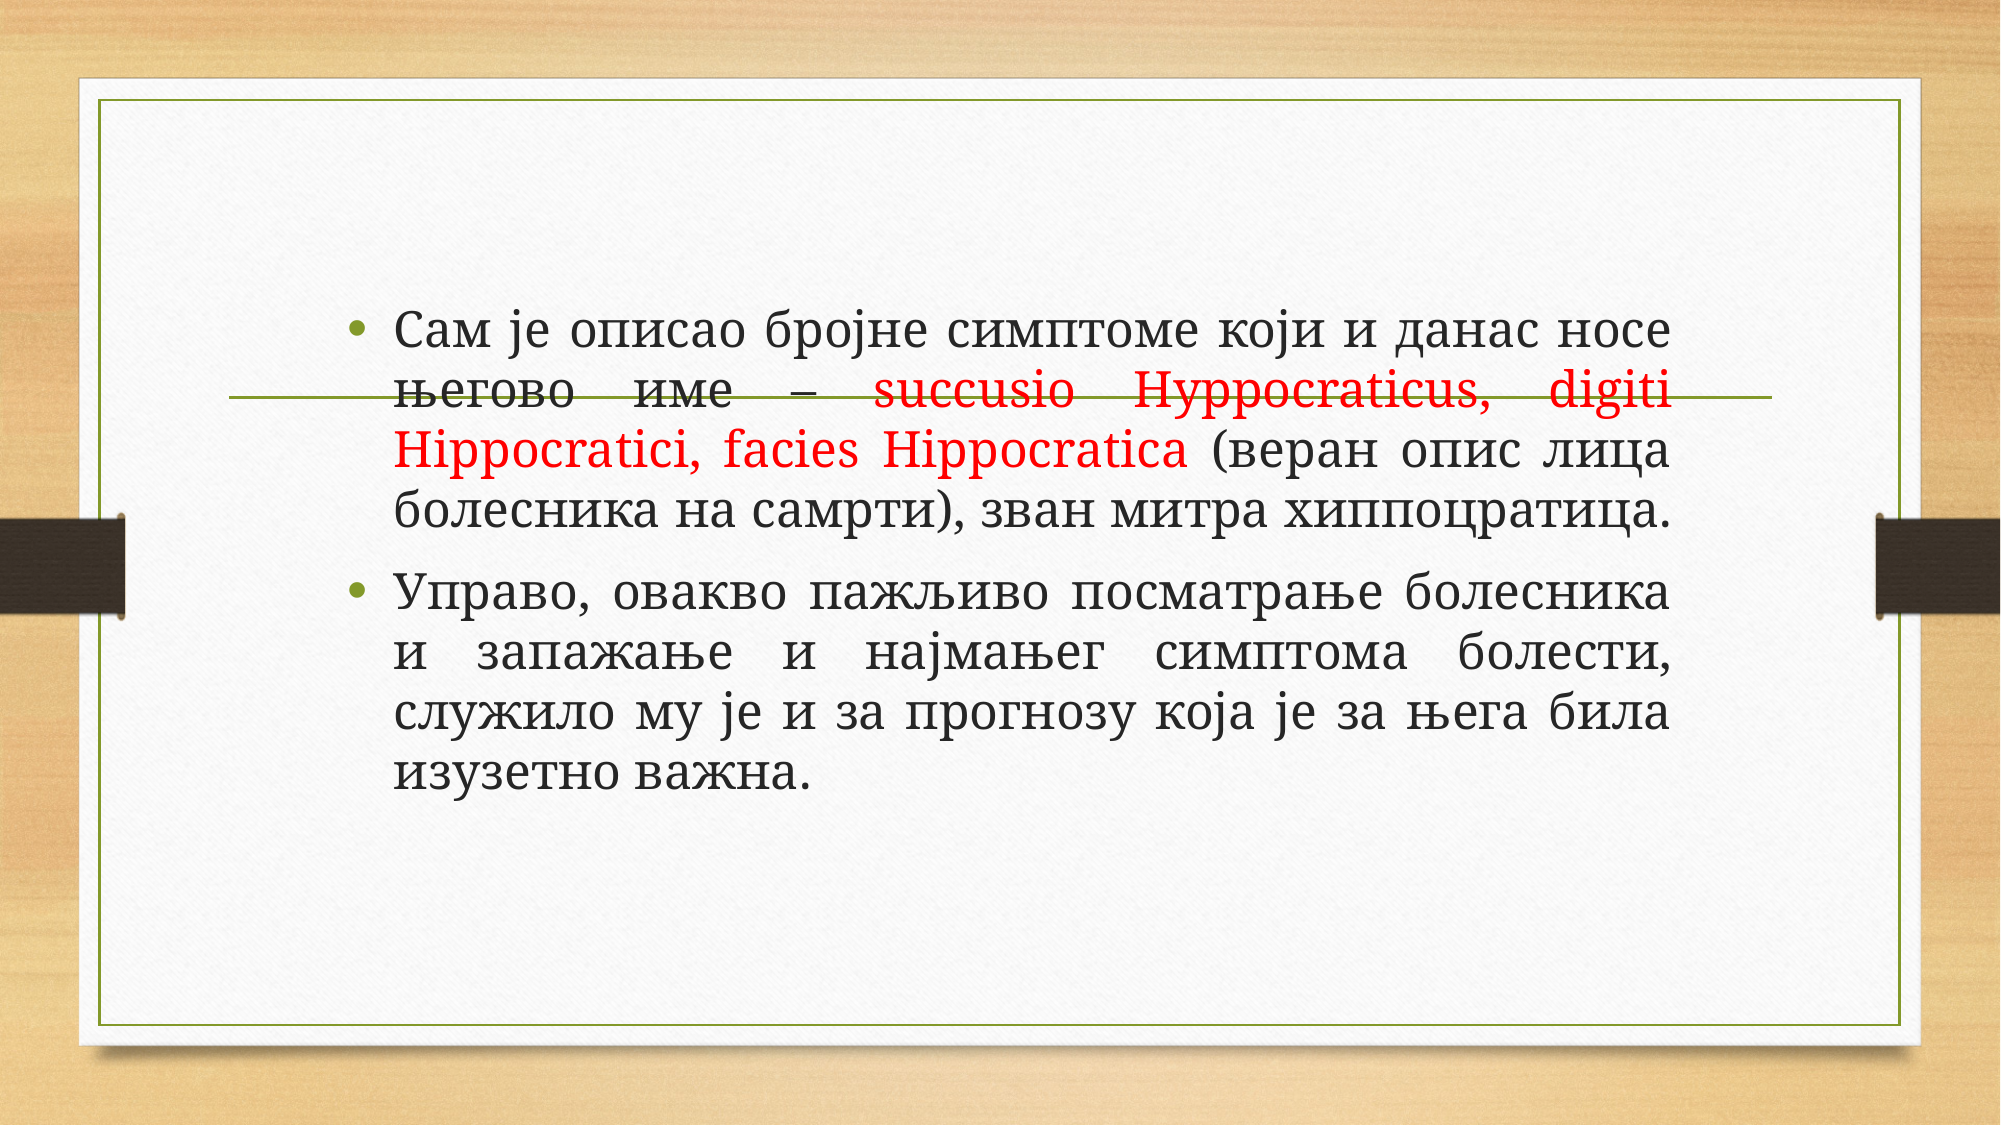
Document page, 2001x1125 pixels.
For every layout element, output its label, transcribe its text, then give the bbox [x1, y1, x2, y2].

list Сам је описао бројне симптоме који и данас носе његово име – succusio Hyppocraticus, digiti Hippocratici, facies Hippocratica (веран опис лица болесника на самрти), зван митра хиппоцратица. Управо, овакво пажљиво посматрање болесника и запажање и најмањег симптома болести, служило му је и за прогнозу која је за њега била изузетно важна. [332, 289, 1688, 881]
picture [0, 0, 2001, 1125]
